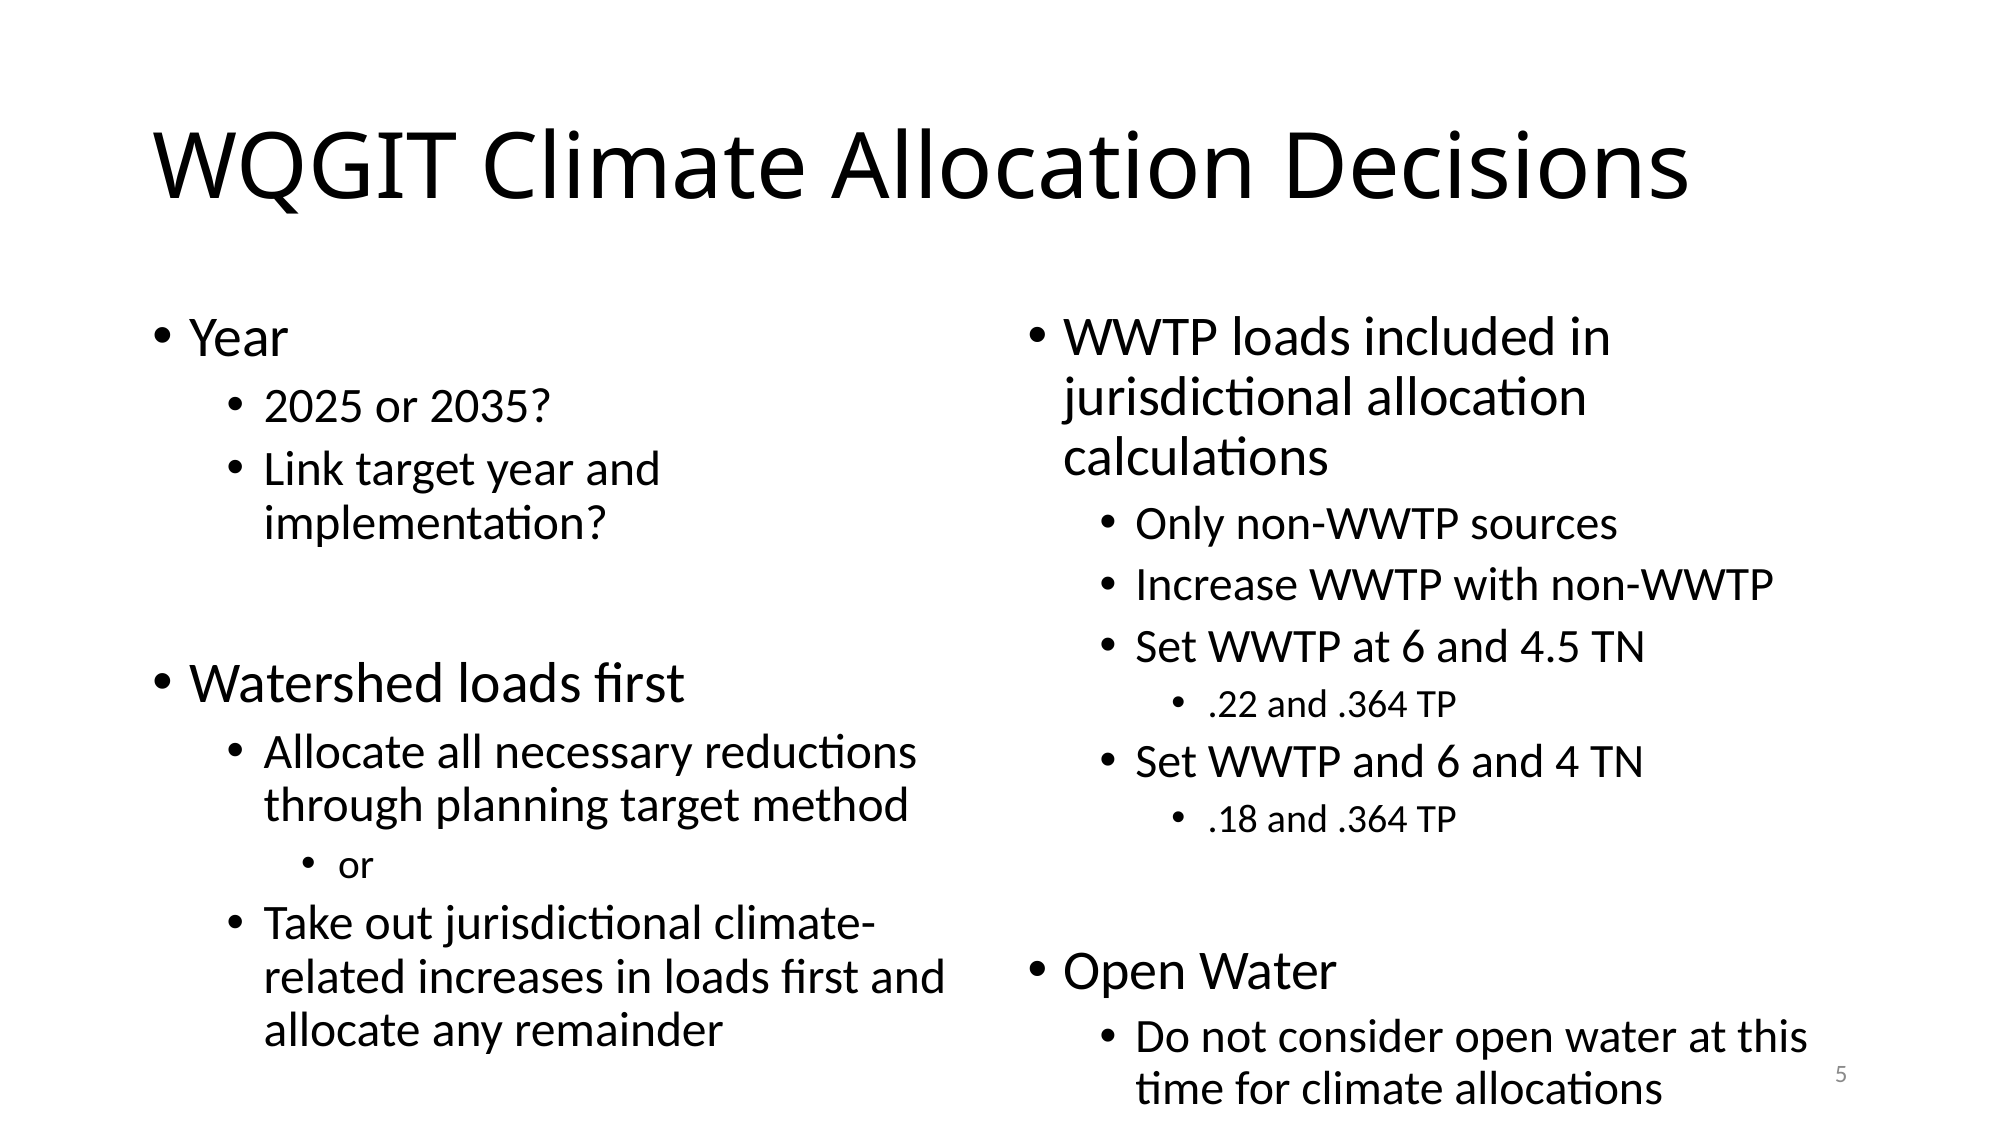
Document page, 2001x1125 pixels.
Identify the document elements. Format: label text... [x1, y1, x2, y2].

list Year 2025 or 2035? Link target year and implementation? Watershed loads first Allocate all necessary reductions through planning target method or Take out jurisdictional climate-related increases in loads first and allocate any remainder [137, 299, 988, 1066]
list WWTP loads included in jurisdictional allocation calculations Only non-WWTP sources Increase WWTP with non-WWTP Set WWTP at 6 and 4.5 TN .22 and .364 TP Set WWTP and 6 and 4 TN .18 and .364 TP Open Water Do not consider open water at this time for climate allocations [1012, 299, 1863, 1125]
title WQGIT Climate Allocation Decisions [137, 59, 1863, 278]
slide_number 5 [1412, 1042, 1863, 1103]
